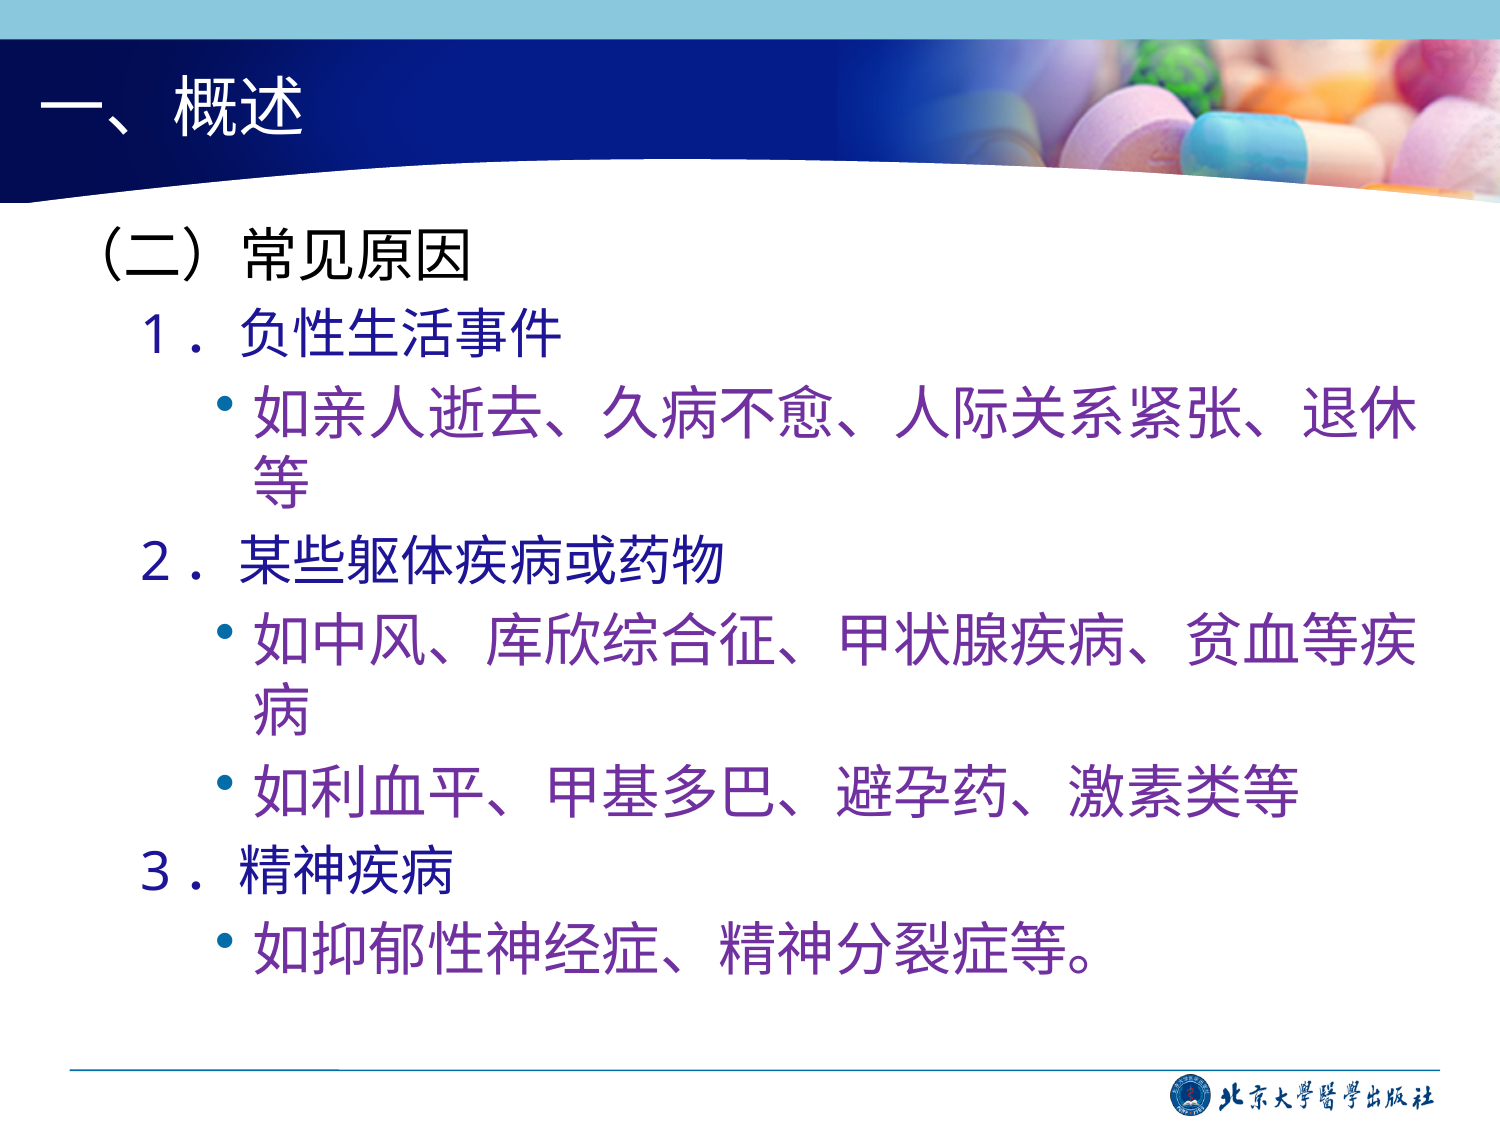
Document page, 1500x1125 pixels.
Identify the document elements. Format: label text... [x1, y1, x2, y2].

picture [1170, 1074, 1436, 1118]
list （二）常见原因 1．负性生活事件 如亲人逝去、久病不愈、人际关系紧张、退休等 2．某些躯体疾病或药物 如中风、库欣综合征、甲状腺疾病、贫血等疾病 如利血平、甲基多巴、避孕药、激素类等 3．精神疾病 如抑郁性神经症、精神分裂症等。 [49, 210, 1463, 1026]
title 一、概述 [23, 58, 1349, 152]
picture [0, 40, 1500, 203]
